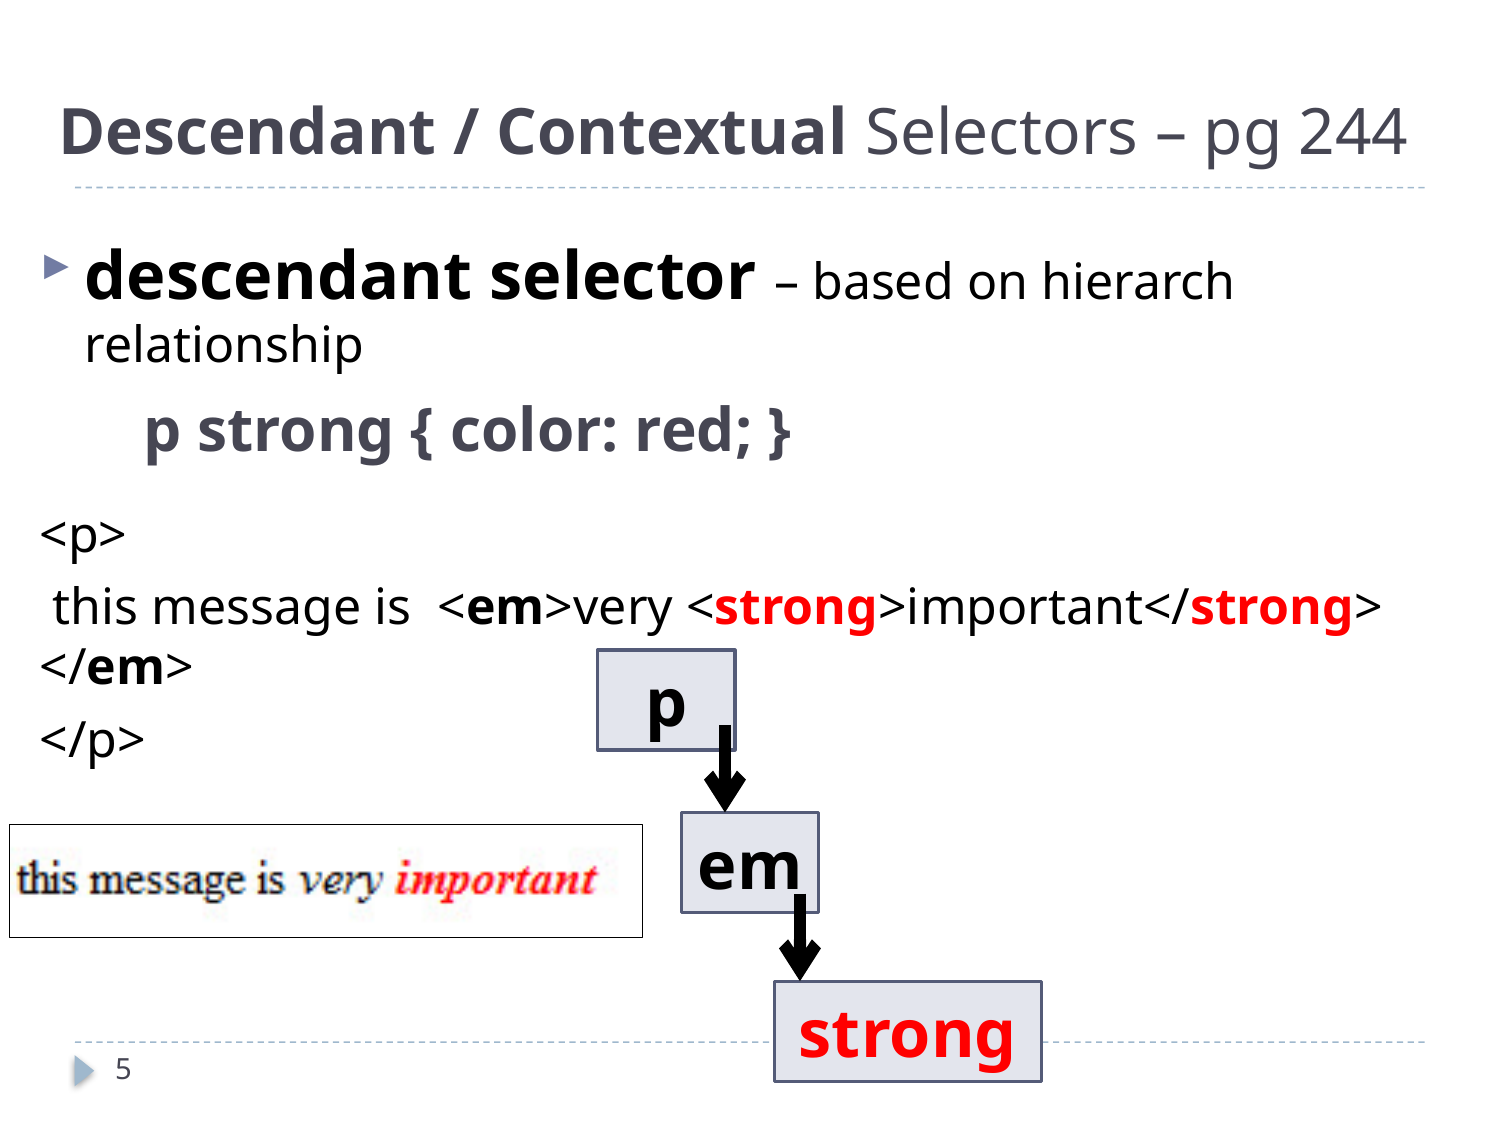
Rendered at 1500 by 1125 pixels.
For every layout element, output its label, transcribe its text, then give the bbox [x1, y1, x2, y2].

title Descendant / Contextual Selectors – pg 244 [43, 12, 1457, 175]
slide_number 5 [100, 1042, 426, 1103]
text_box strong [773, 980, 1043, 1083]
picture [9, 824, 643, 938]
text_box p [596, 648, 737, 752]
list descendant selector – based on hierarch relationship p strong { color: red; } <p> this message is <em>very <strong>important</strong> </em> </p> [24, 224, 1488, 1025]
text_box em [680, 811, 820, 914]
